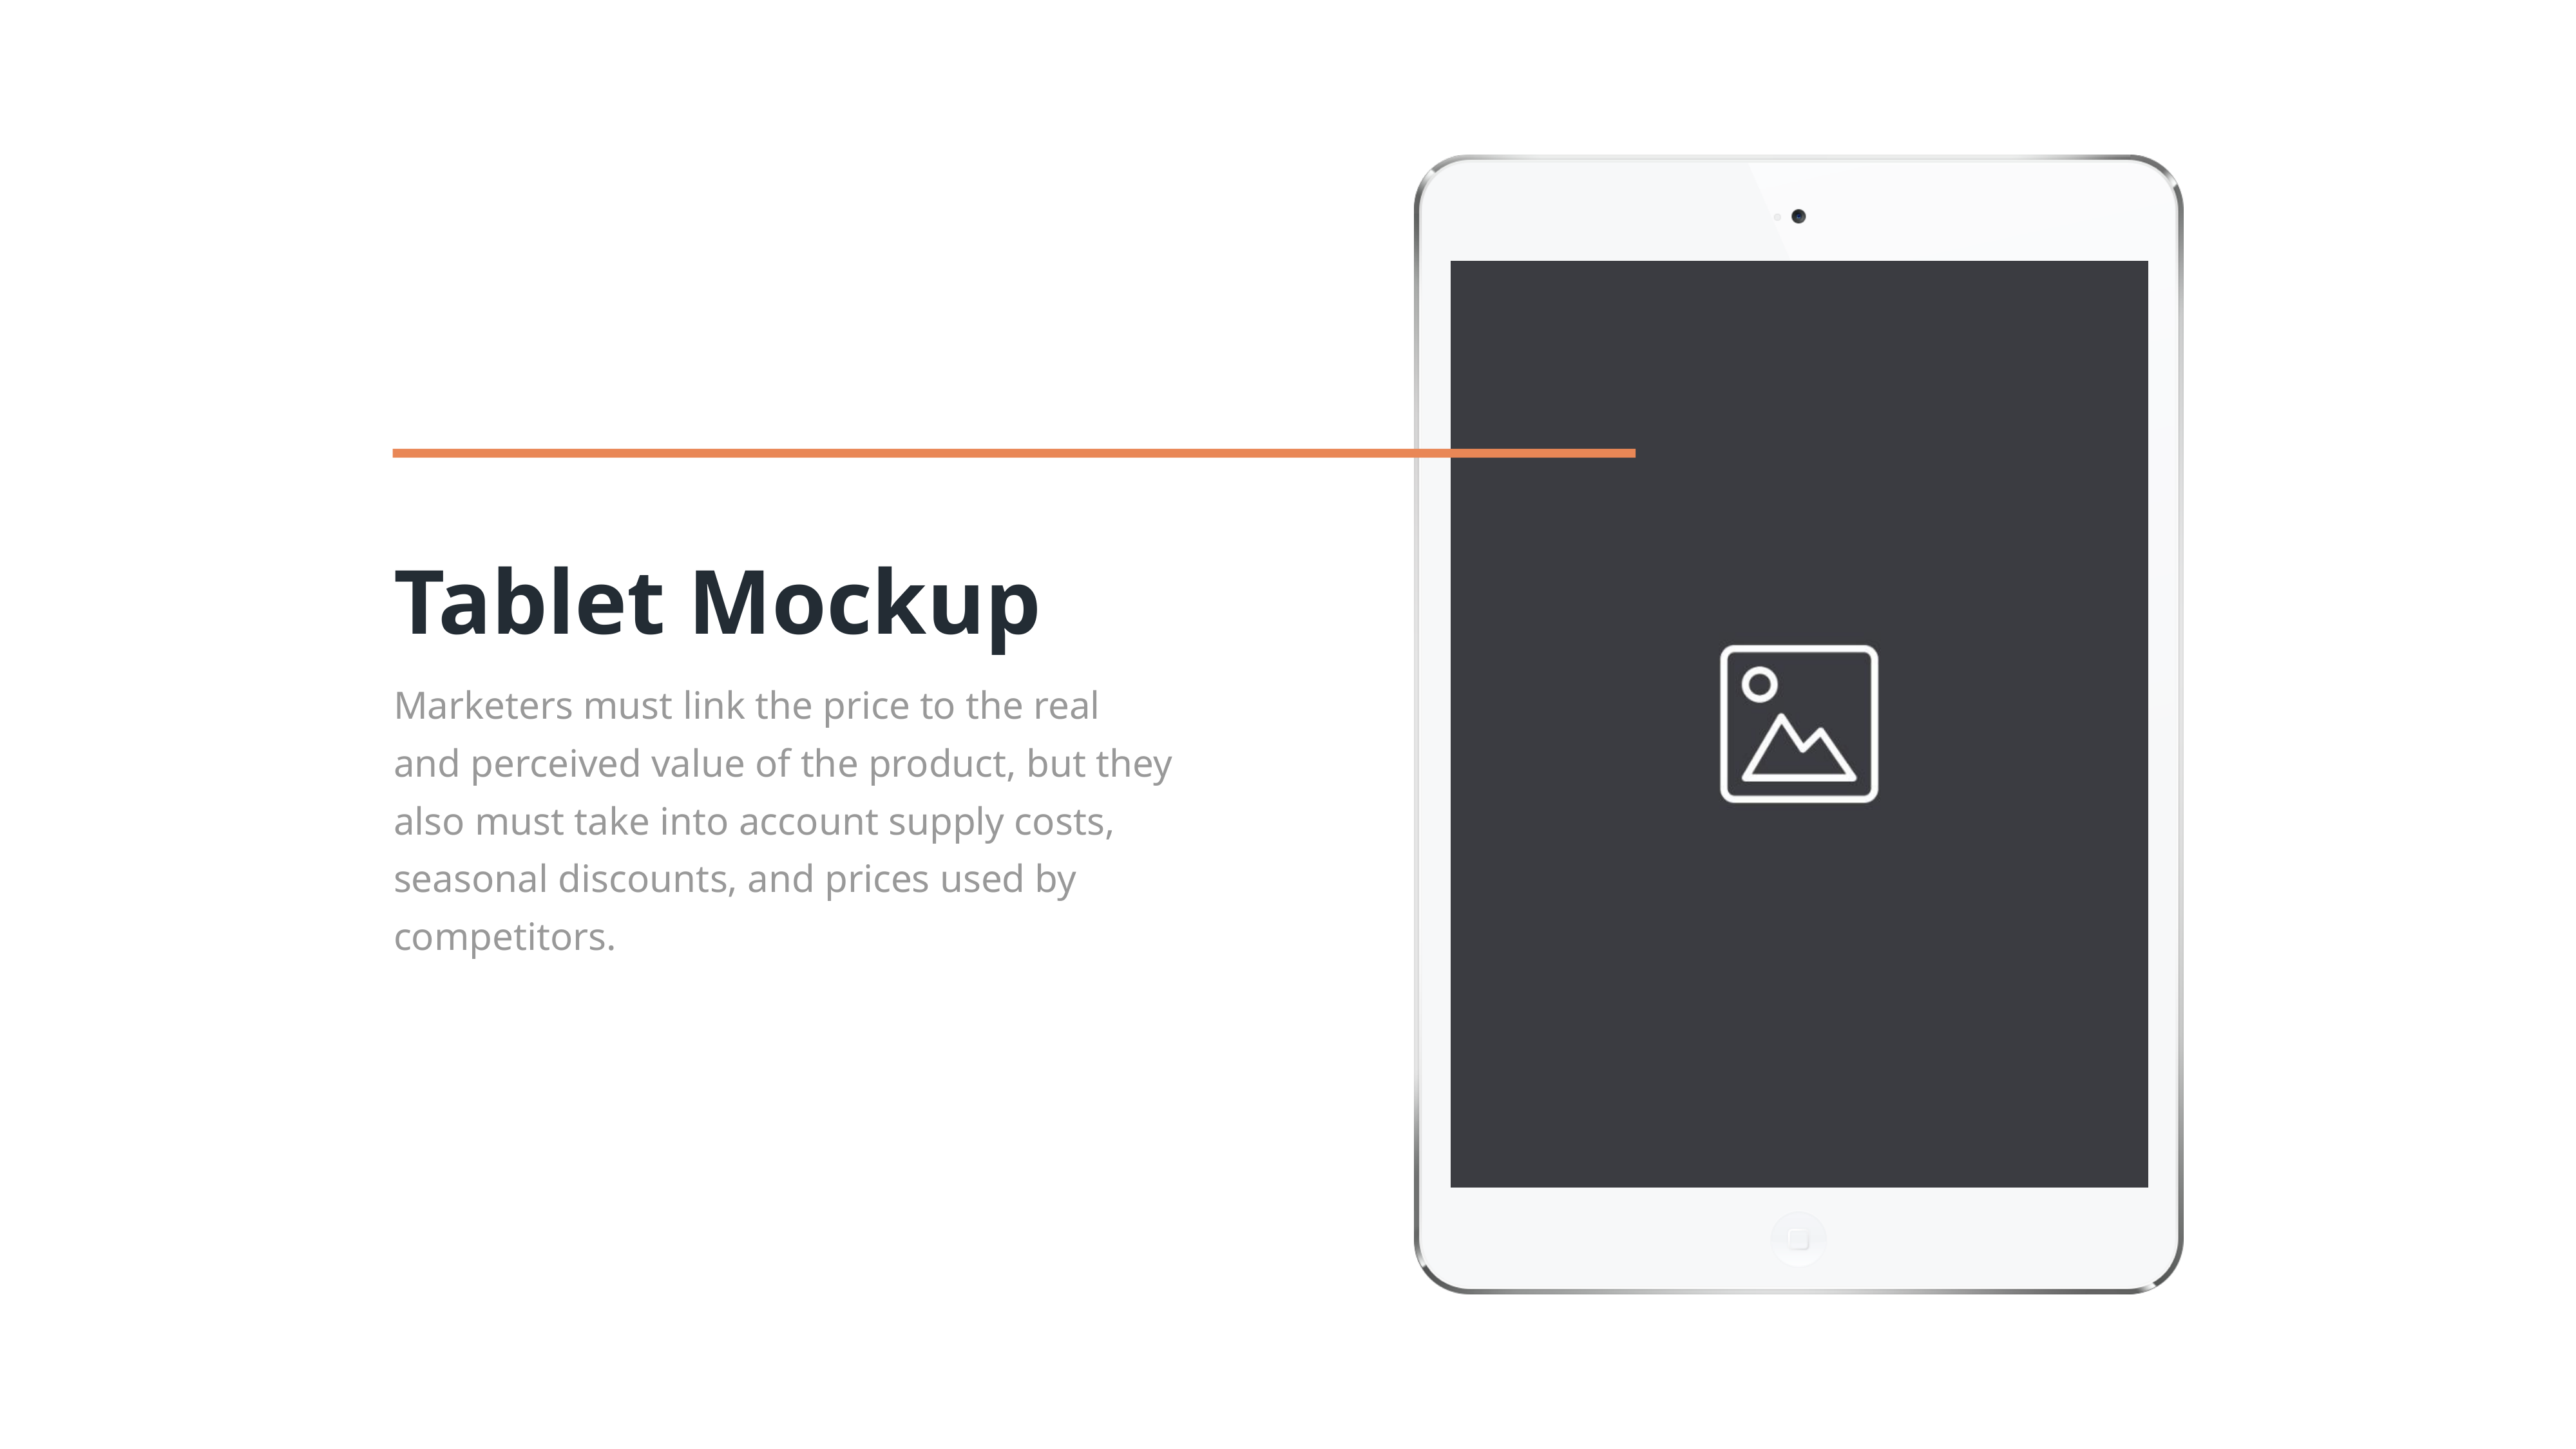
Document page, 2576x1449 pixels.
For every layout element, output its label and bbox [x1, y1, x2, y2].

picture [1450, 261, 2148, 1188]
text_box [370, 540, 1197, 909]
text_box [392, 448, 1414, 459]
text_box [1414, 155, 2184, 1294]
